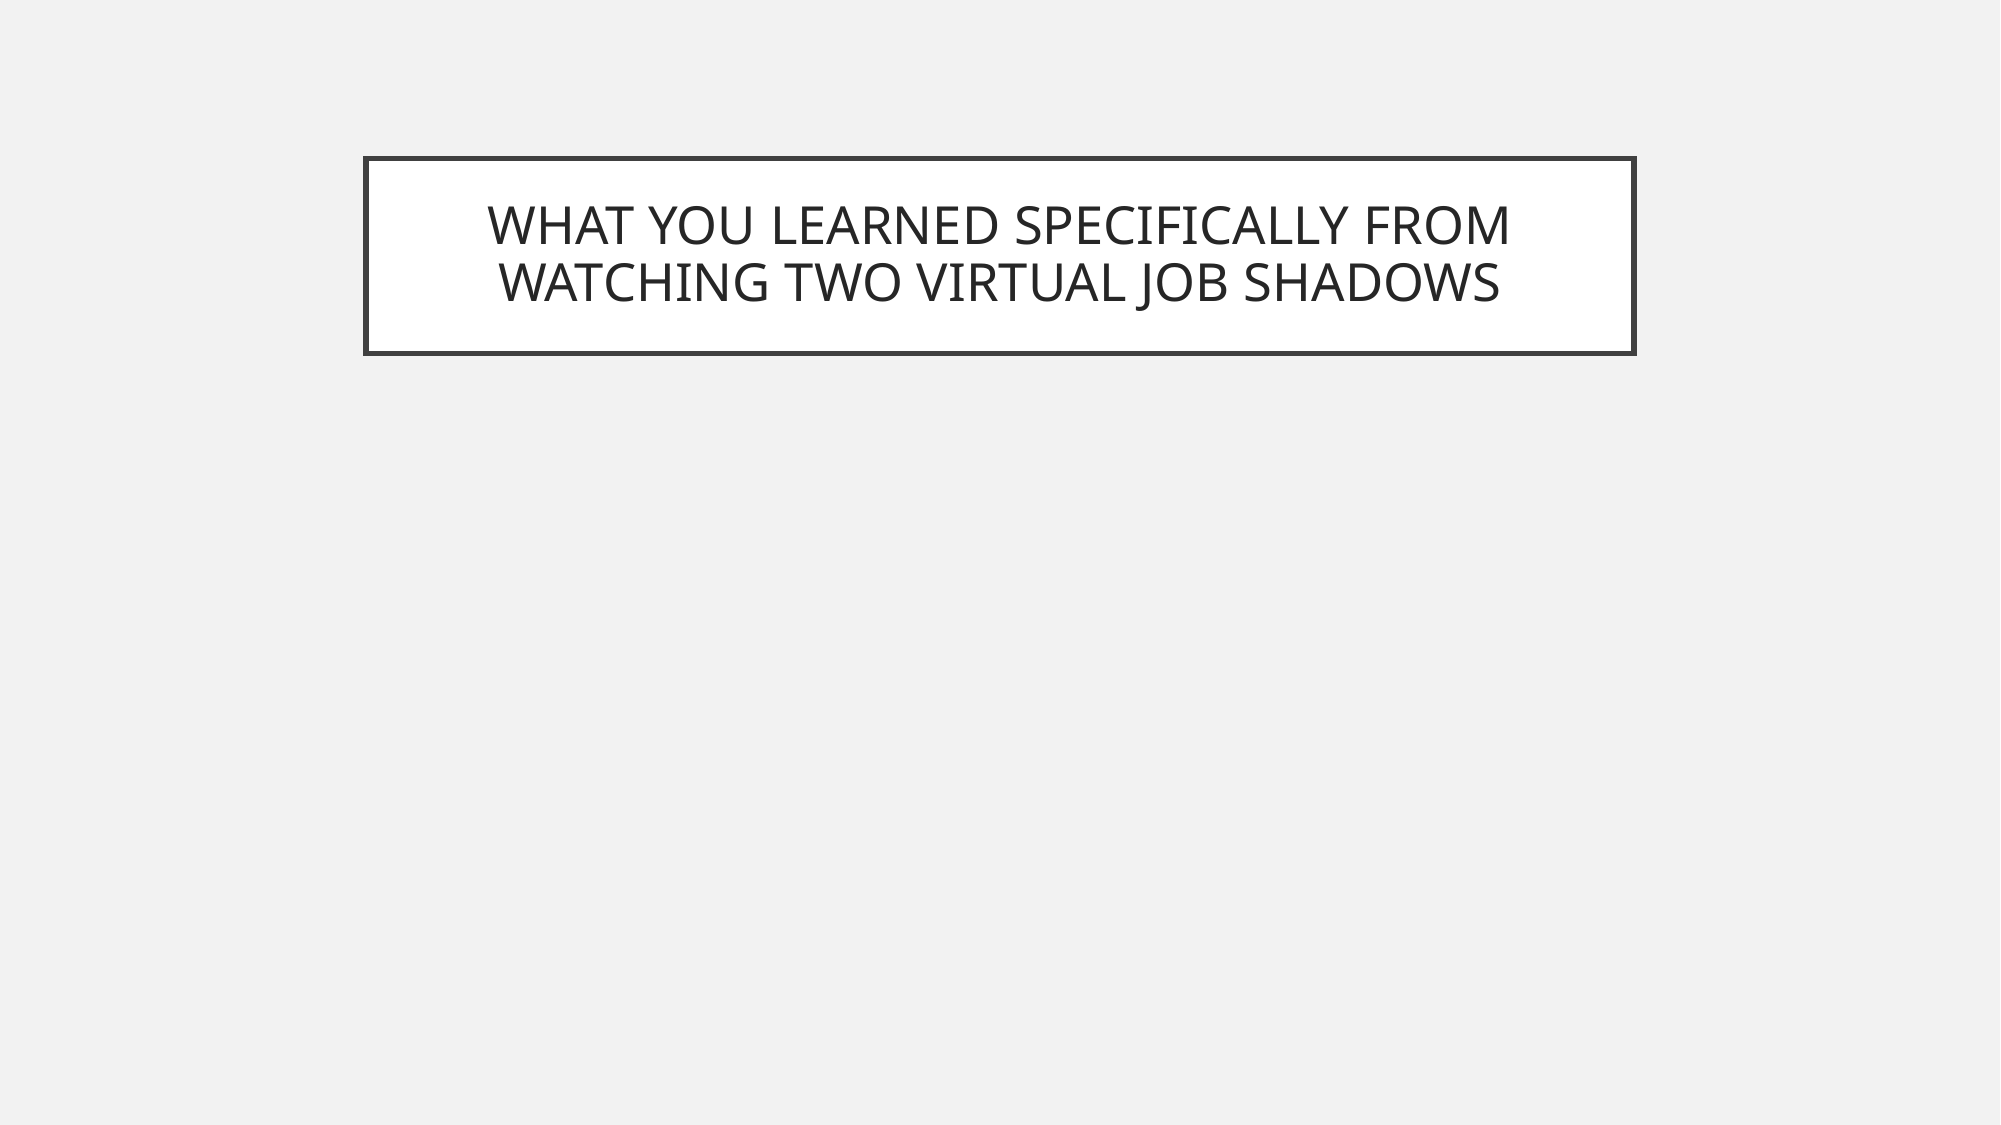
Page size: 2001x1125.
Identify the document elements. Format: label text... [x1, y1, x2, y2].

title WHAT YOU LEARNED SPECIFICALLY FROM WATCHING TWO VIRTUAL JOB SHADOWS [363, 156, 1637, 356]
